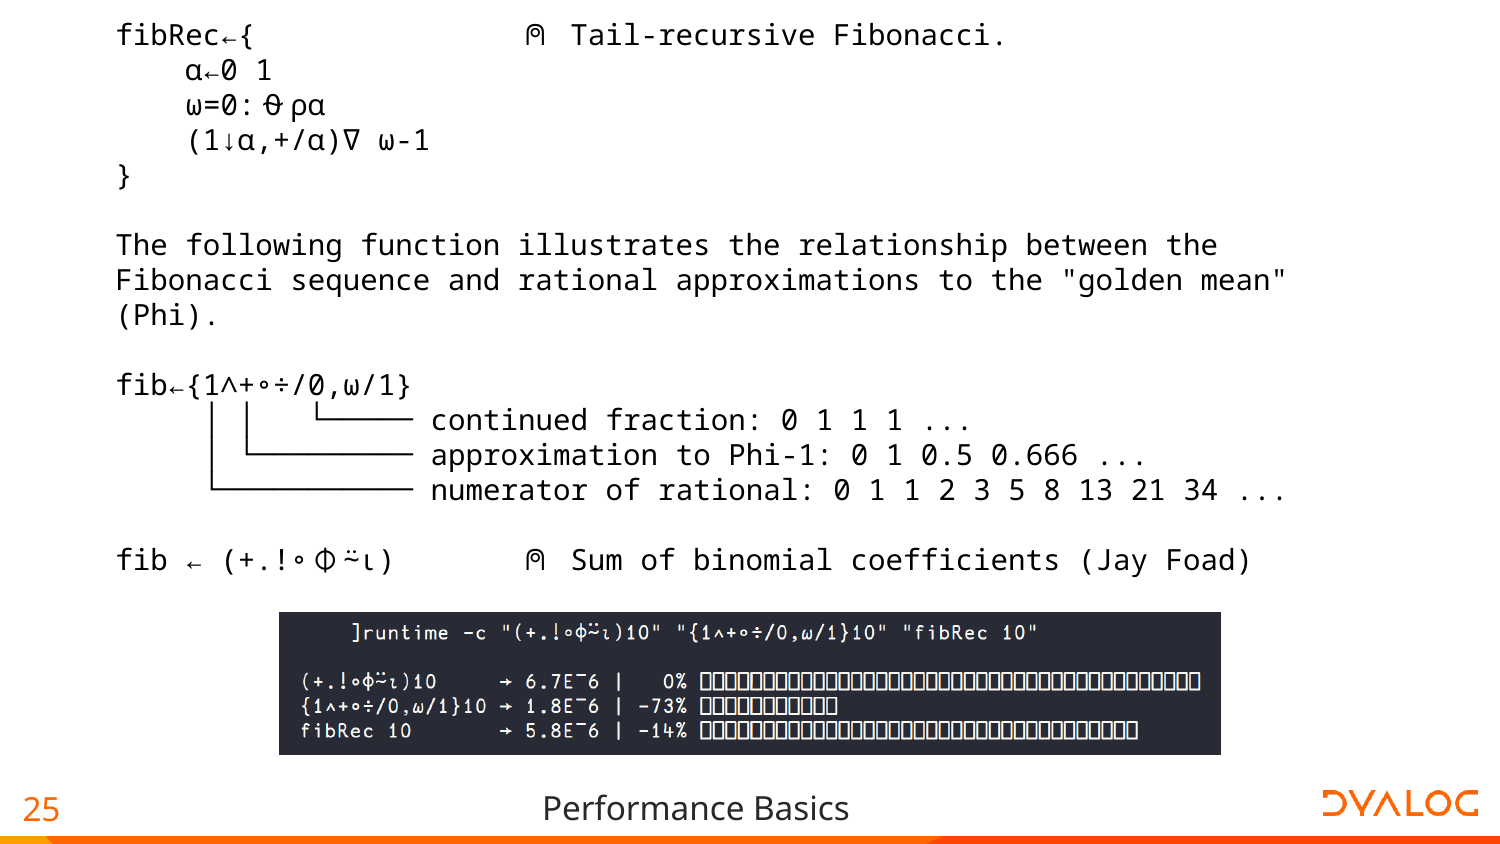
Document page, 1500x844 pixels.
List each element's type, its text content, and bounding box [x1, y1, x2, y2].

picture [0, 836, 1500, 844]
list fibRec←{ ⍝ Tail-recursive Fibonacci. ⍺←0 1 ⍵=0:⍬⍴⍺ (1↓⍺,+/⍺)∇ ⍵-1 } The following function illustrates the relationship between the Fibonacci sequence and rational approximations to the "golden mean" (Phi). fib←{1∧+∘÷/0,⍵/1} │ │ └───── continued fraction: 0 1 1 1 ... │ └───────── approximation to Phi-1: 0 1 0.5 0.666 ... └─────────── numerator of rational: 0 1 1 2 3 5 8 13 21 34 ... fib ← (+.!∘⌽⍨⍳) ⍝ Sum of binomial coefficients (Jay Foad) [100, 9, 1400, 584]
picture [279, 612, 1221, 755]
picture [1323, 790, 1478, 816]
